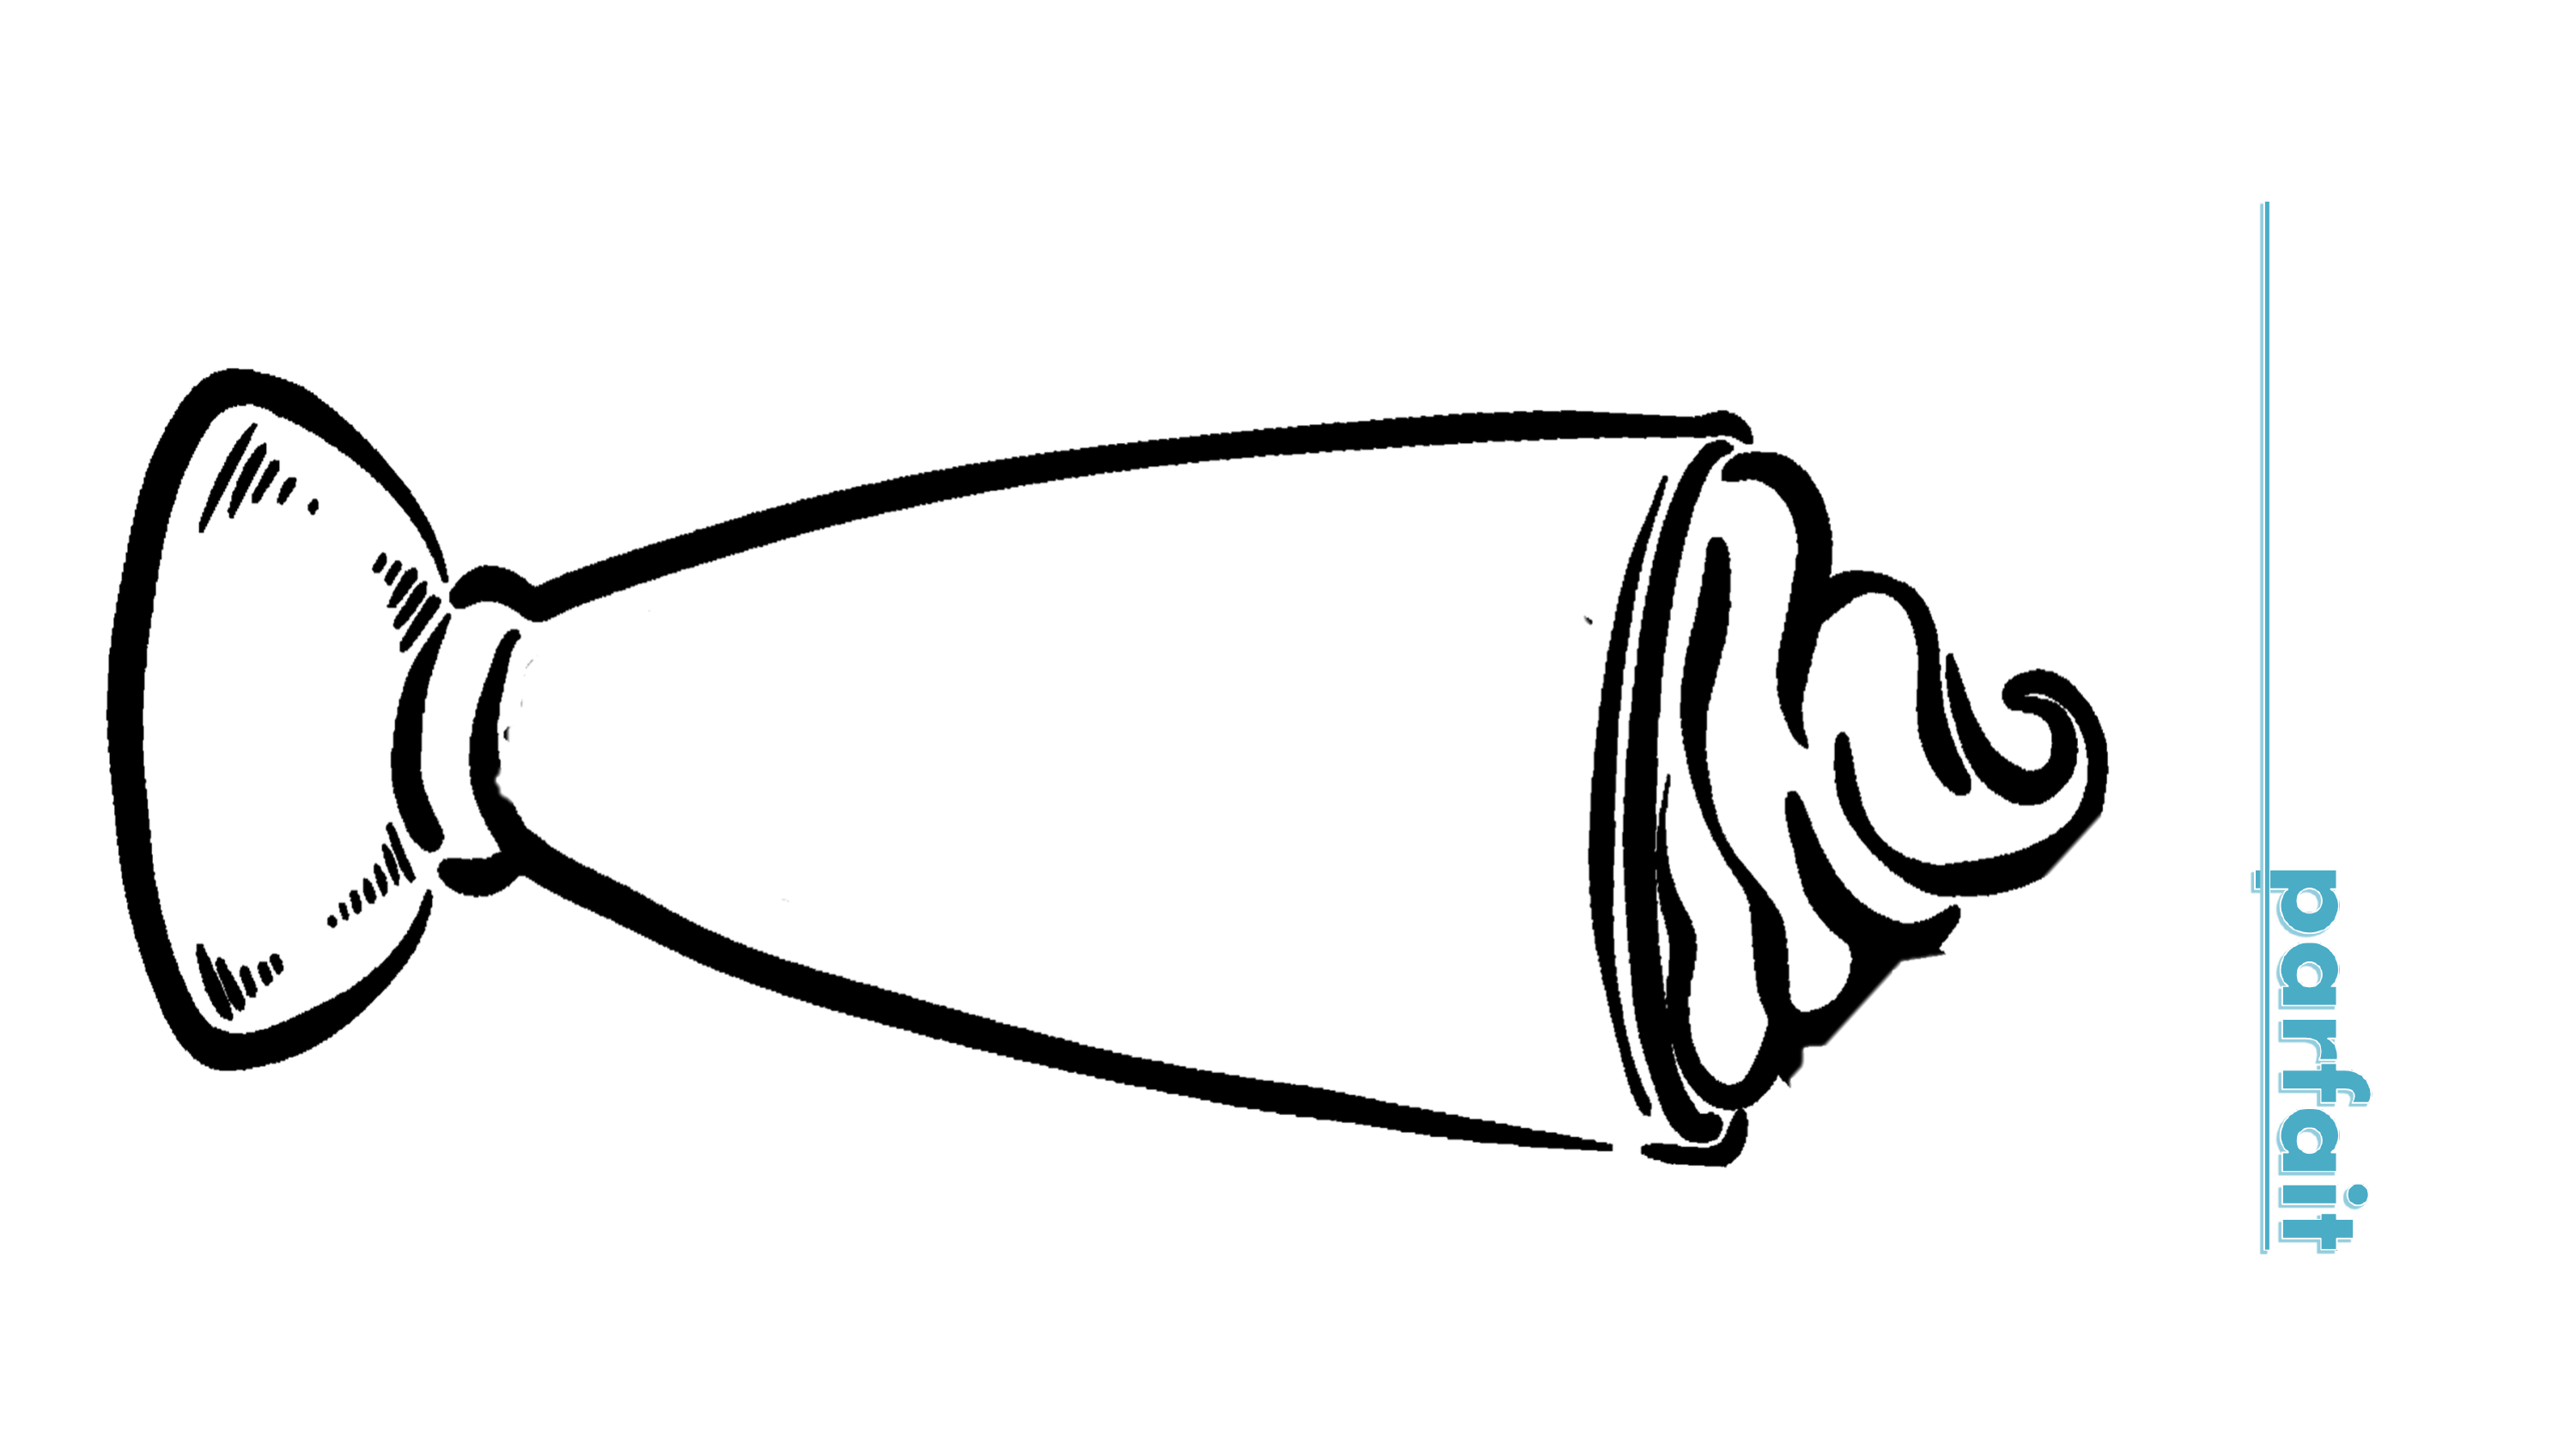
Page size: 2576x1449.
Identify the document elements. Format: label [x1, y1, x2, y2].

picture [88, 157, 2395, 1449]
